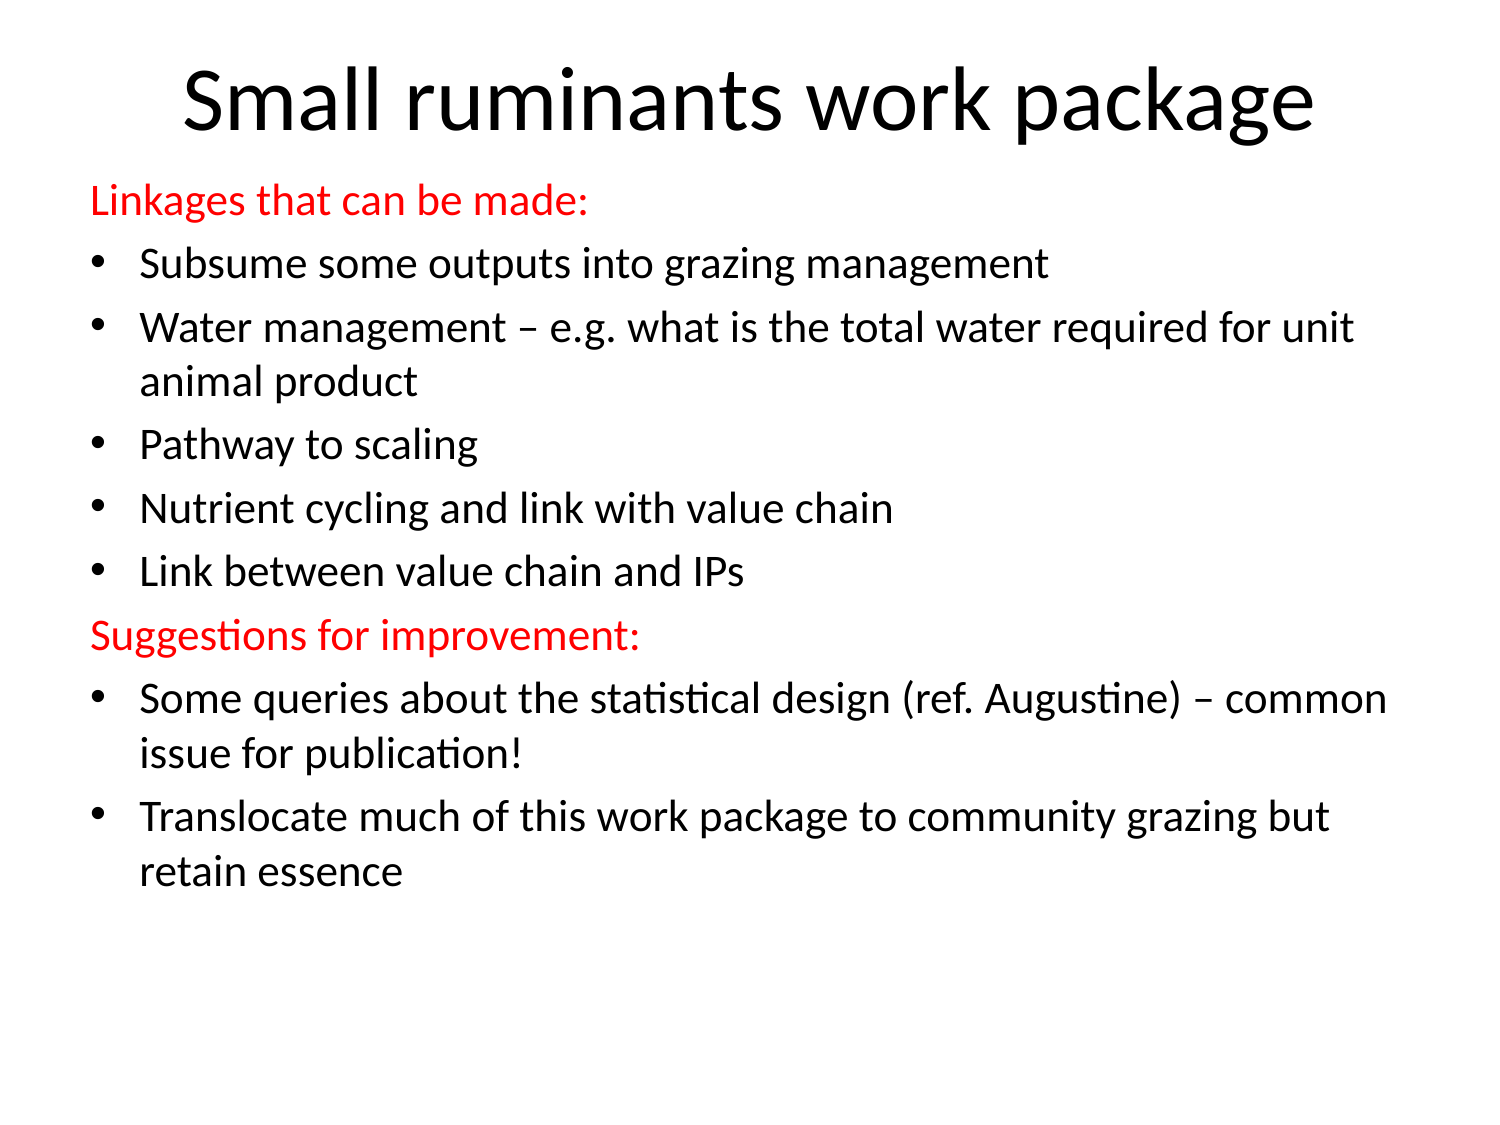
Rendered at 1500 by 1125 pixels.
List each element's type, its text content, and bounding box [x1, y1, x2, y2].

list Linkages that can be made: Subsume some outputs into grazing management Water management – e.g. what is the total water required for unit animal product Pathway to scaling Nutrient cycling and link with value chain Link between value chain and IPs Suggestions for improvement: Some queries about the statistical design (ref. Augustine) – common issue for publication! Translocate much of this work package to community grazing but retain essence [75, 162, 1425, 905]
title Small ruminants work package [75, 0, 1425, 162]
